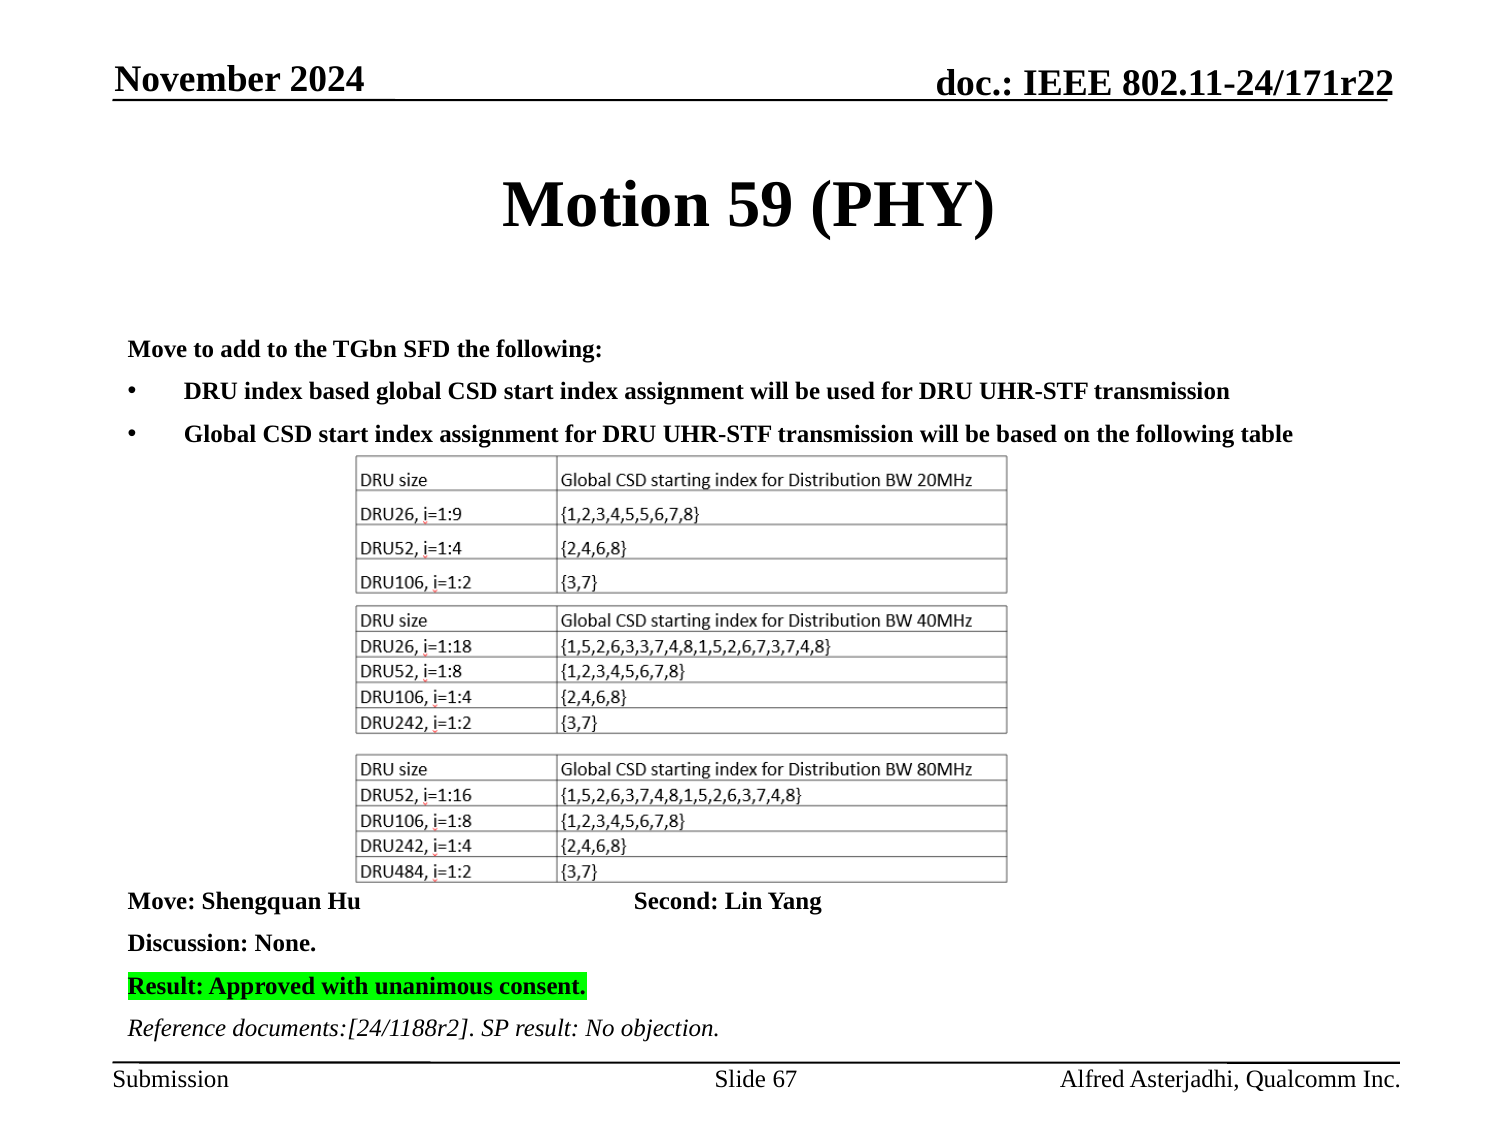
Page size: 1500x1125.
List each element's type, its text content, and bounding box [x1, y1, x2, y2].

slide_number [114, 54, 423, 100]
slide_number Slide 67 [712, 1061, 800, 1123]
title Motion 59 (PHY) [112, 112, 1388, 288]
footer Alfred Asterjadhi, Qualcomm Inc. [878, 1061, 1402, 1093]
list Move to add to the TGbn SFD the following: DRU index based global CSD start index assignment will be used for DRU UHR-STF transmission Global CSD start index assignment for DRU UHR-STF transmission will be based on the following table Move: Shengquan Hu Second: Lin Yang Discussion: None. Result: Approved with unanimous consent. Reference documents:[24/1188r2]. SP result: No objection. [112, 324, 1388, 1063]
picture [349, 449, 1014, 888]
